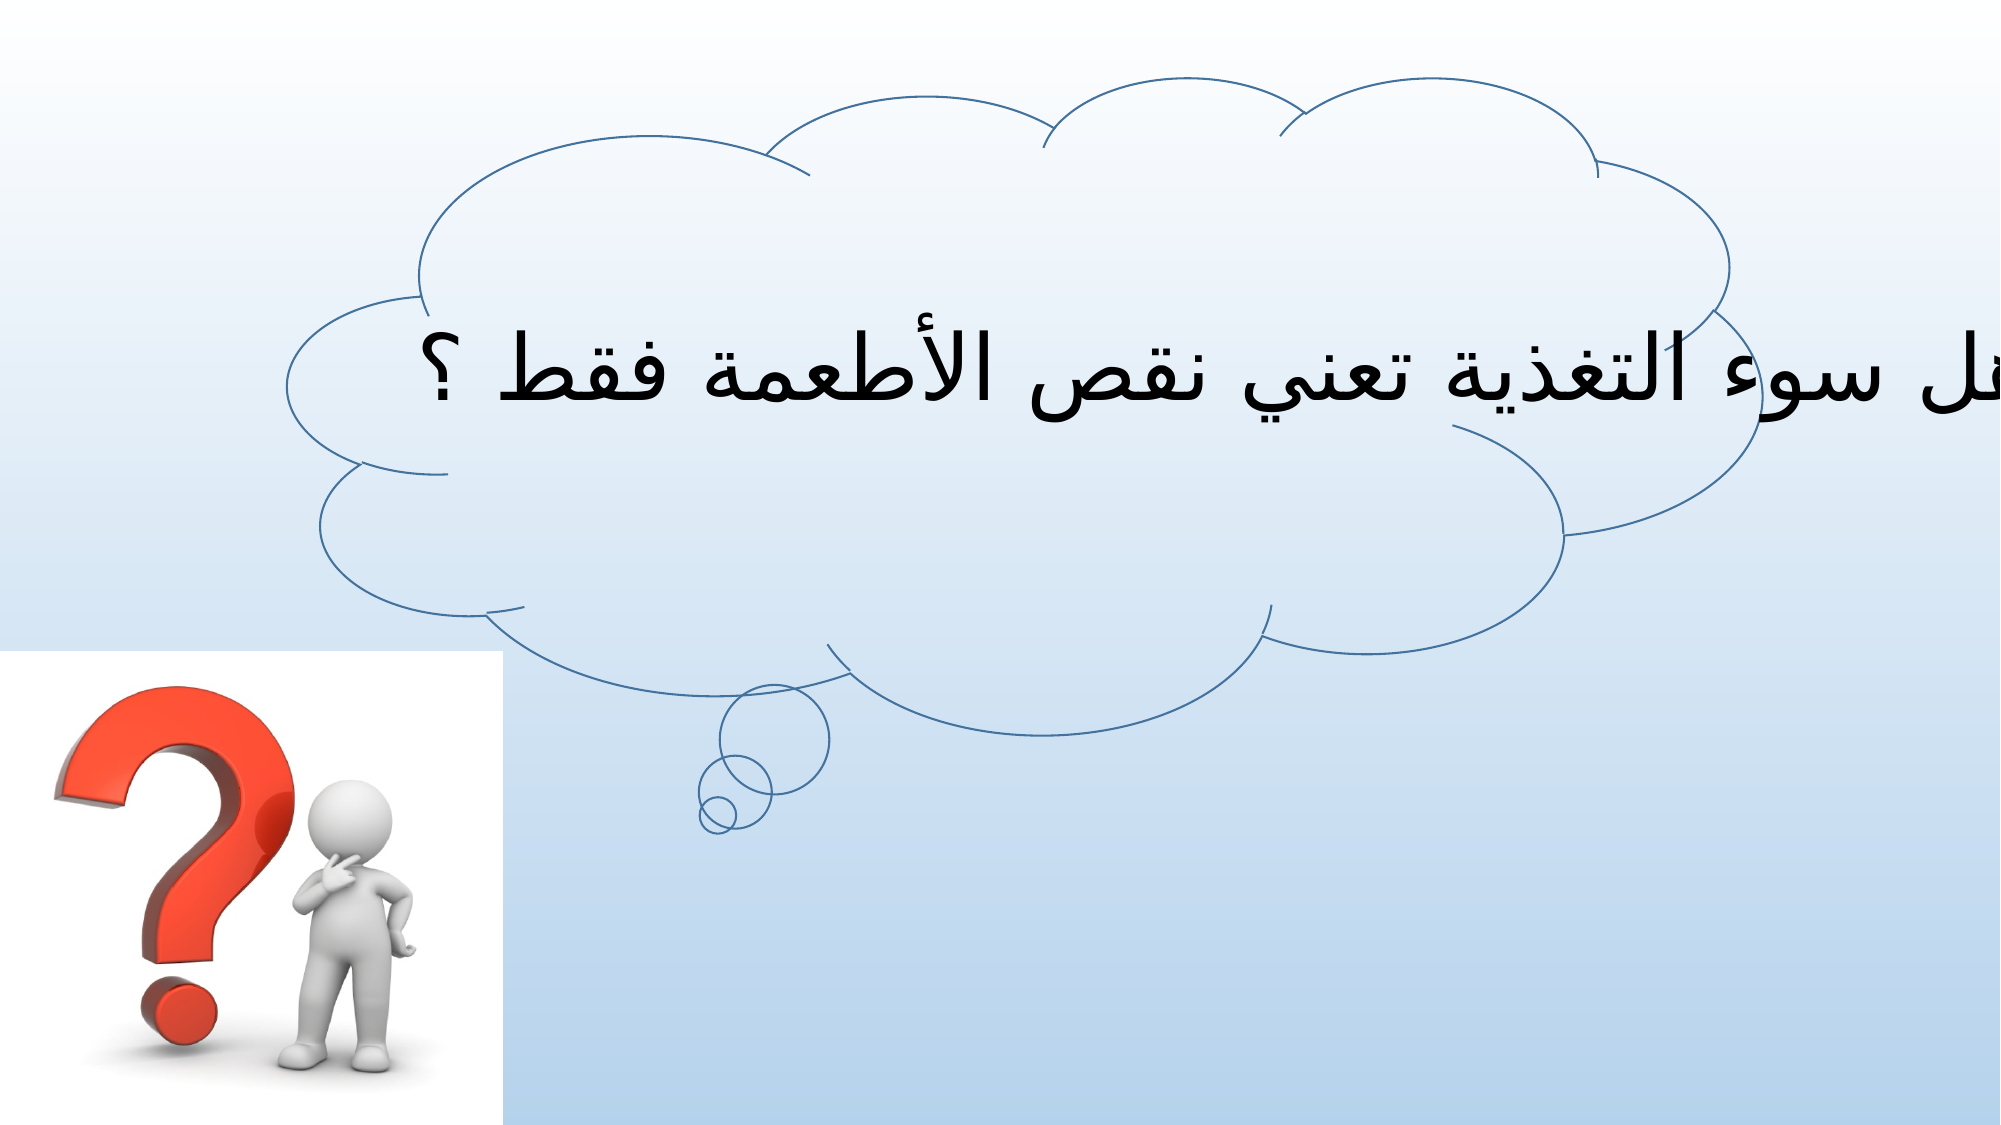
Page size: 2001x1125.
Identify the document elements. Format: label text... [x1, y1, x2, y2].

picture [0, 651, 503, 1125]
title هل سوء التغذية تعني نقص الأطعمة فقط ؟ [401, 317, 2000, 535]
text_box [285, 77, 1731, 835]
